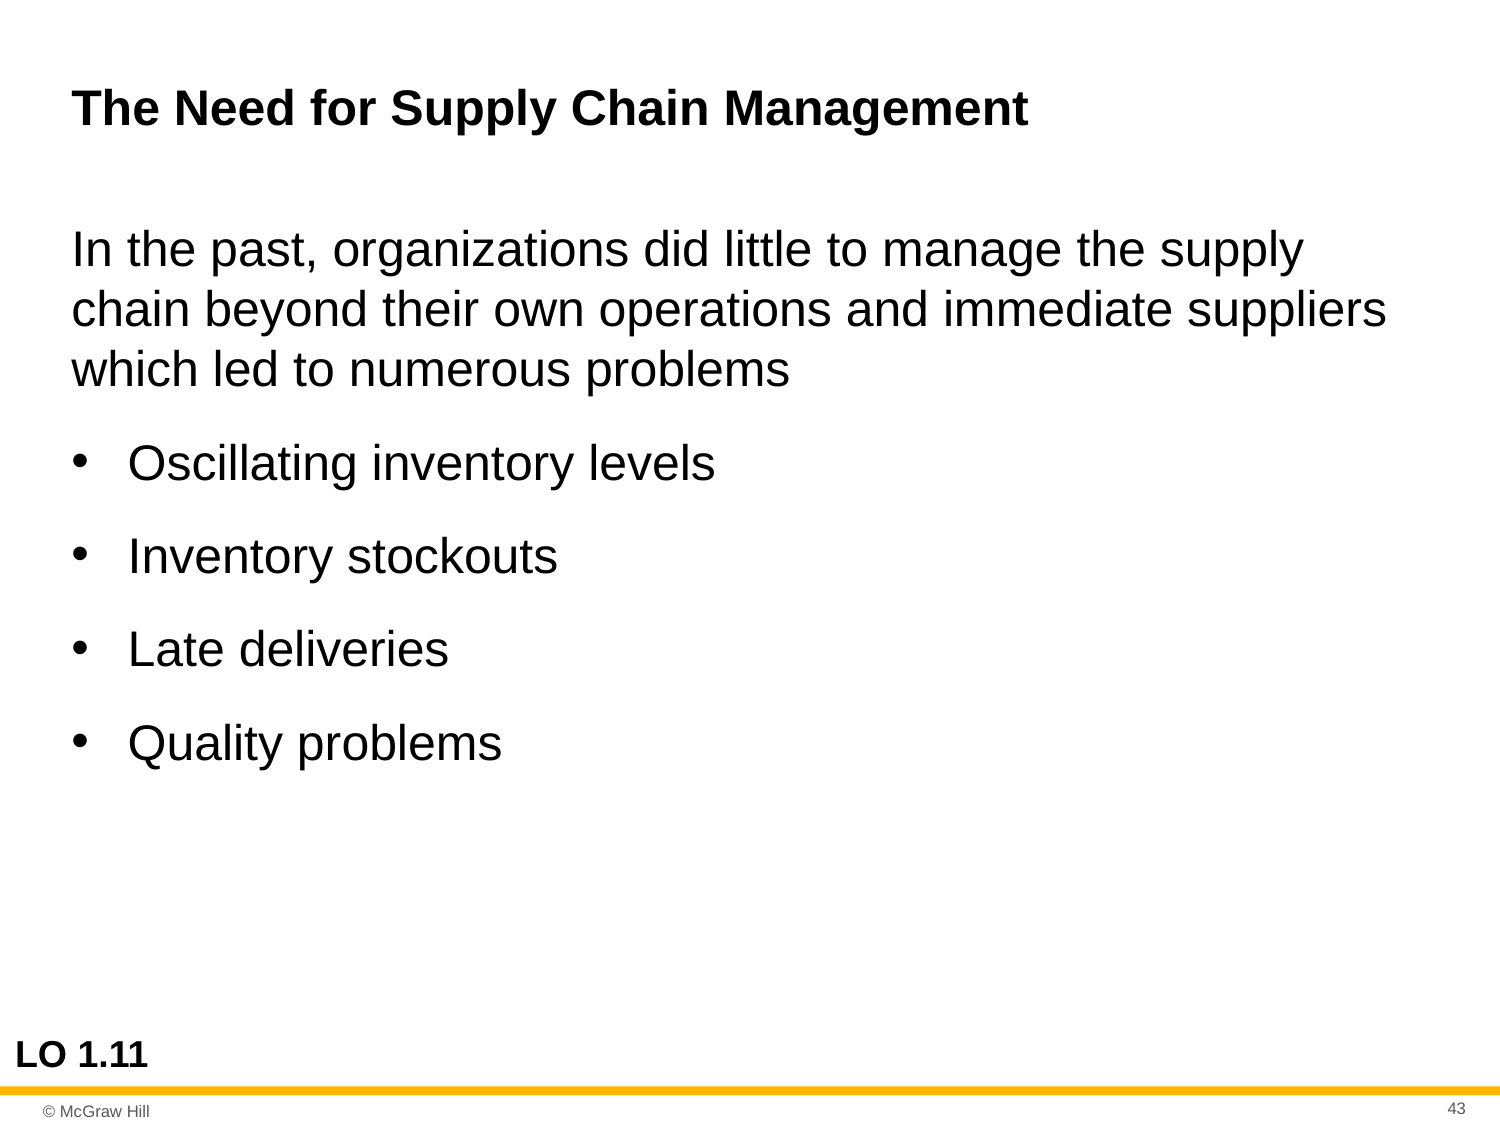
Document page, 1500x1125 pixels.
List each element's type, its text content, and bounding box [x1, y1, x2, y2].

title The Need for Supply Chain Management [56, 50, 1444, 162]
list LO 1.11 [0, 1022, 197, 1085]
list In the past, organizations did little to manage the supply chain beyond their own operations and immediate suppliers which led to numerous problems Oscillating inventory levels Inventory stockouts Late deliveries Quality problems [56, 209, 1444, 1020]
